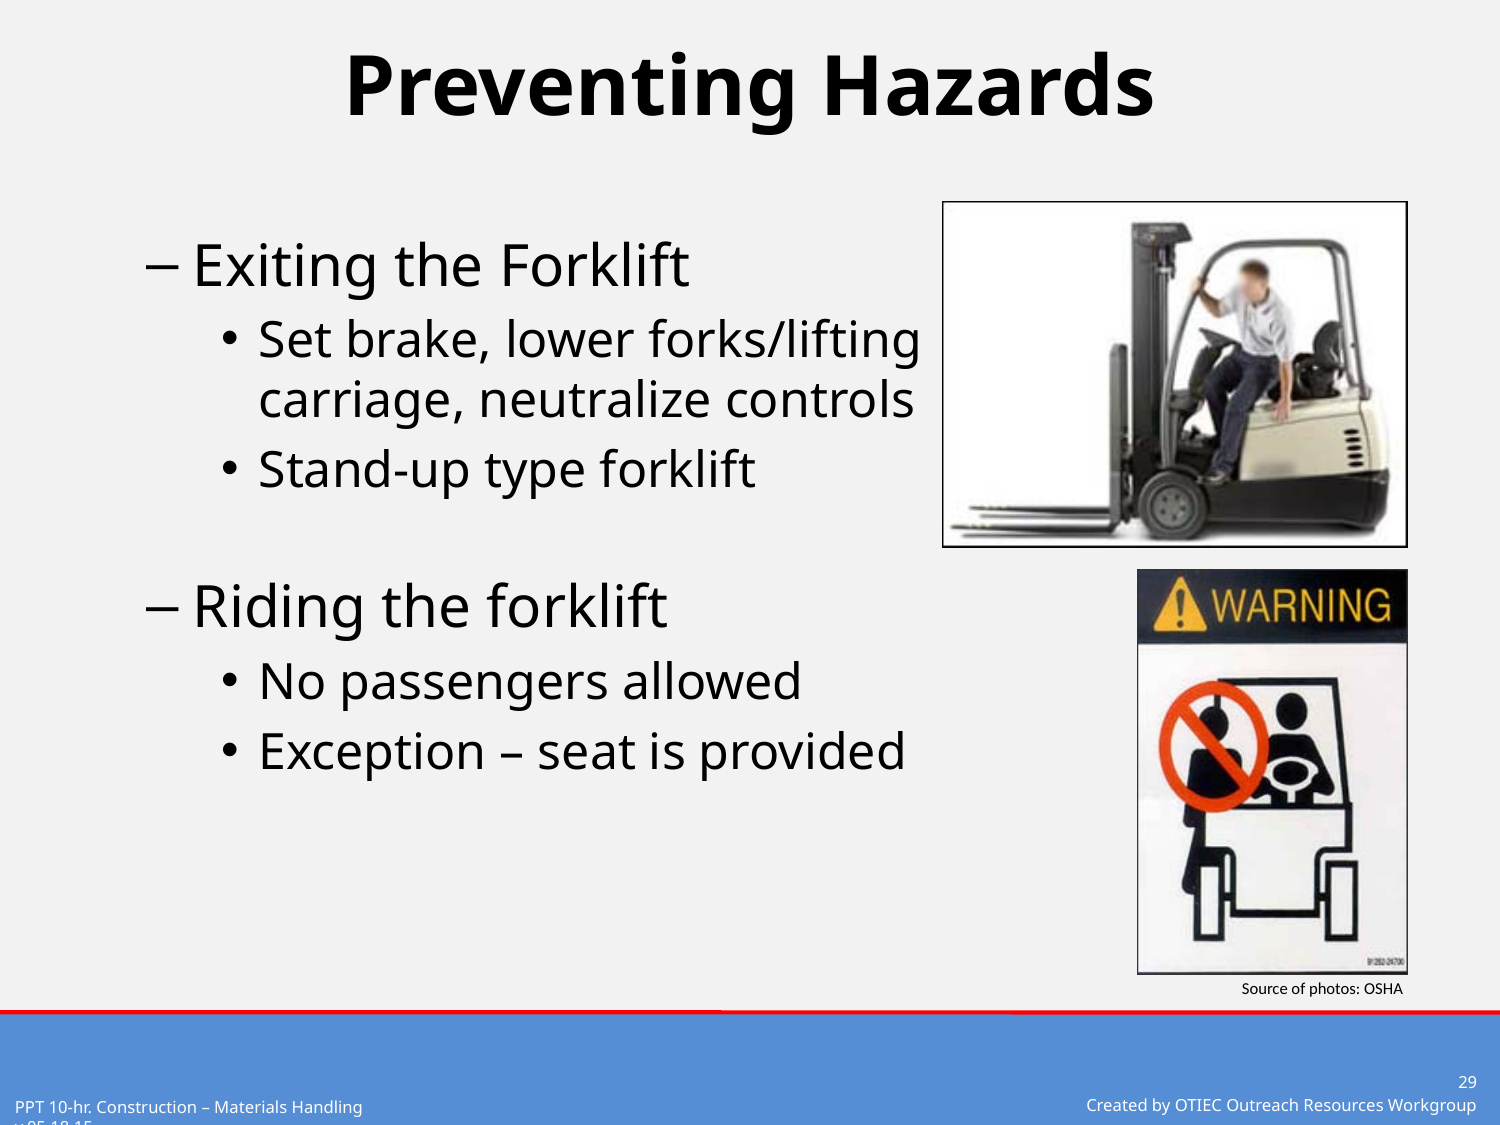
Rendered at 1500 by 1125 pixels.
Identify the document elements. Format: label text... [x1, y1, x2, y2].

text_box Source of photos: OSHA [1143, 970, 1419, 1006]
list Exiting the Forklift Set brake, lower forks/lifting carriage, neutralize controls Stand-up type forklift Riding the forklift No passengers allowed Exception – seat is provided [56, 220, 1044, 789]
title Preventing Hazards [75, 24, 1425, 213]
picture [1137, 569, 1408, 976]
picture [942, 201, 1408, 548]
